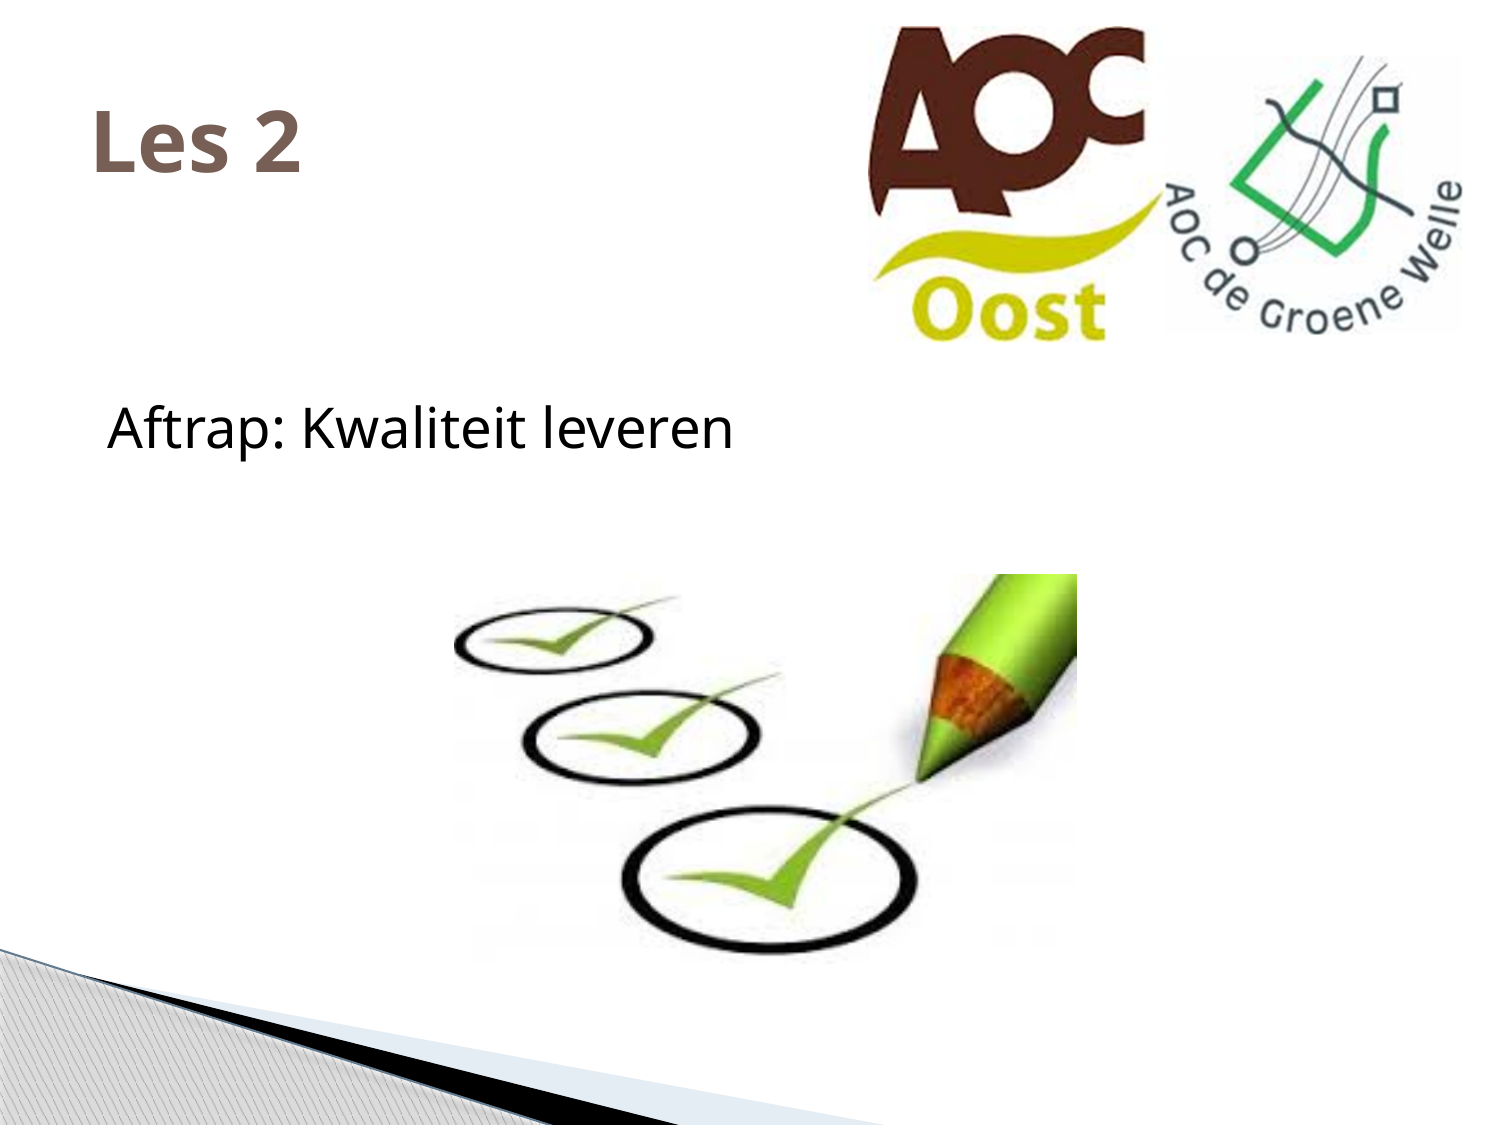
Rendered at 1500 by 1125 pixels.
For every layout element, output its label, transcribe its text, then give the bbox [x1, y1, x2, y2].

list Aftrap: Kwaliteit leveren [75, 385, 1425, 986]
title Les 2 [75, 45, 862, 233]
picture [454, 574, 1078, 964]
picture [867, 26, 1473, 365]
